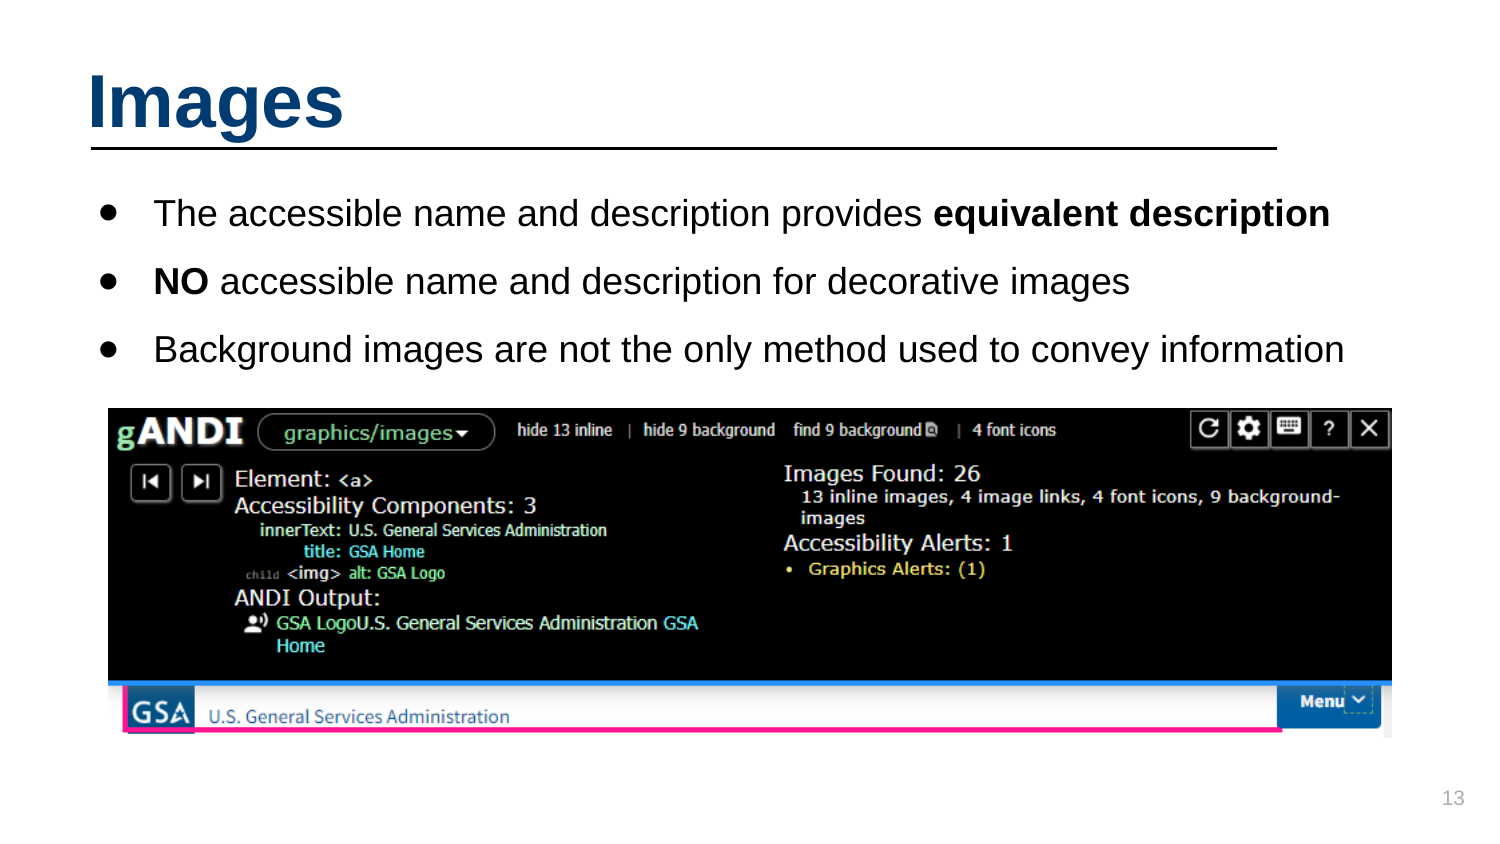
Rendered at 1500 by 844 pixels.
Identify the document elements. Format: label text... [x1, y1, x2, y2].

title Images [72, 12, 1390, 158]
slide_number 13 [1389, 764, 1480, 830]
picture [108, 408, 1392, 739]
list The accessible name and description provides equivalent description NO accessible name and description for decorative images Background images are not the only method used to convey information [63, 166, 1382, 423]
